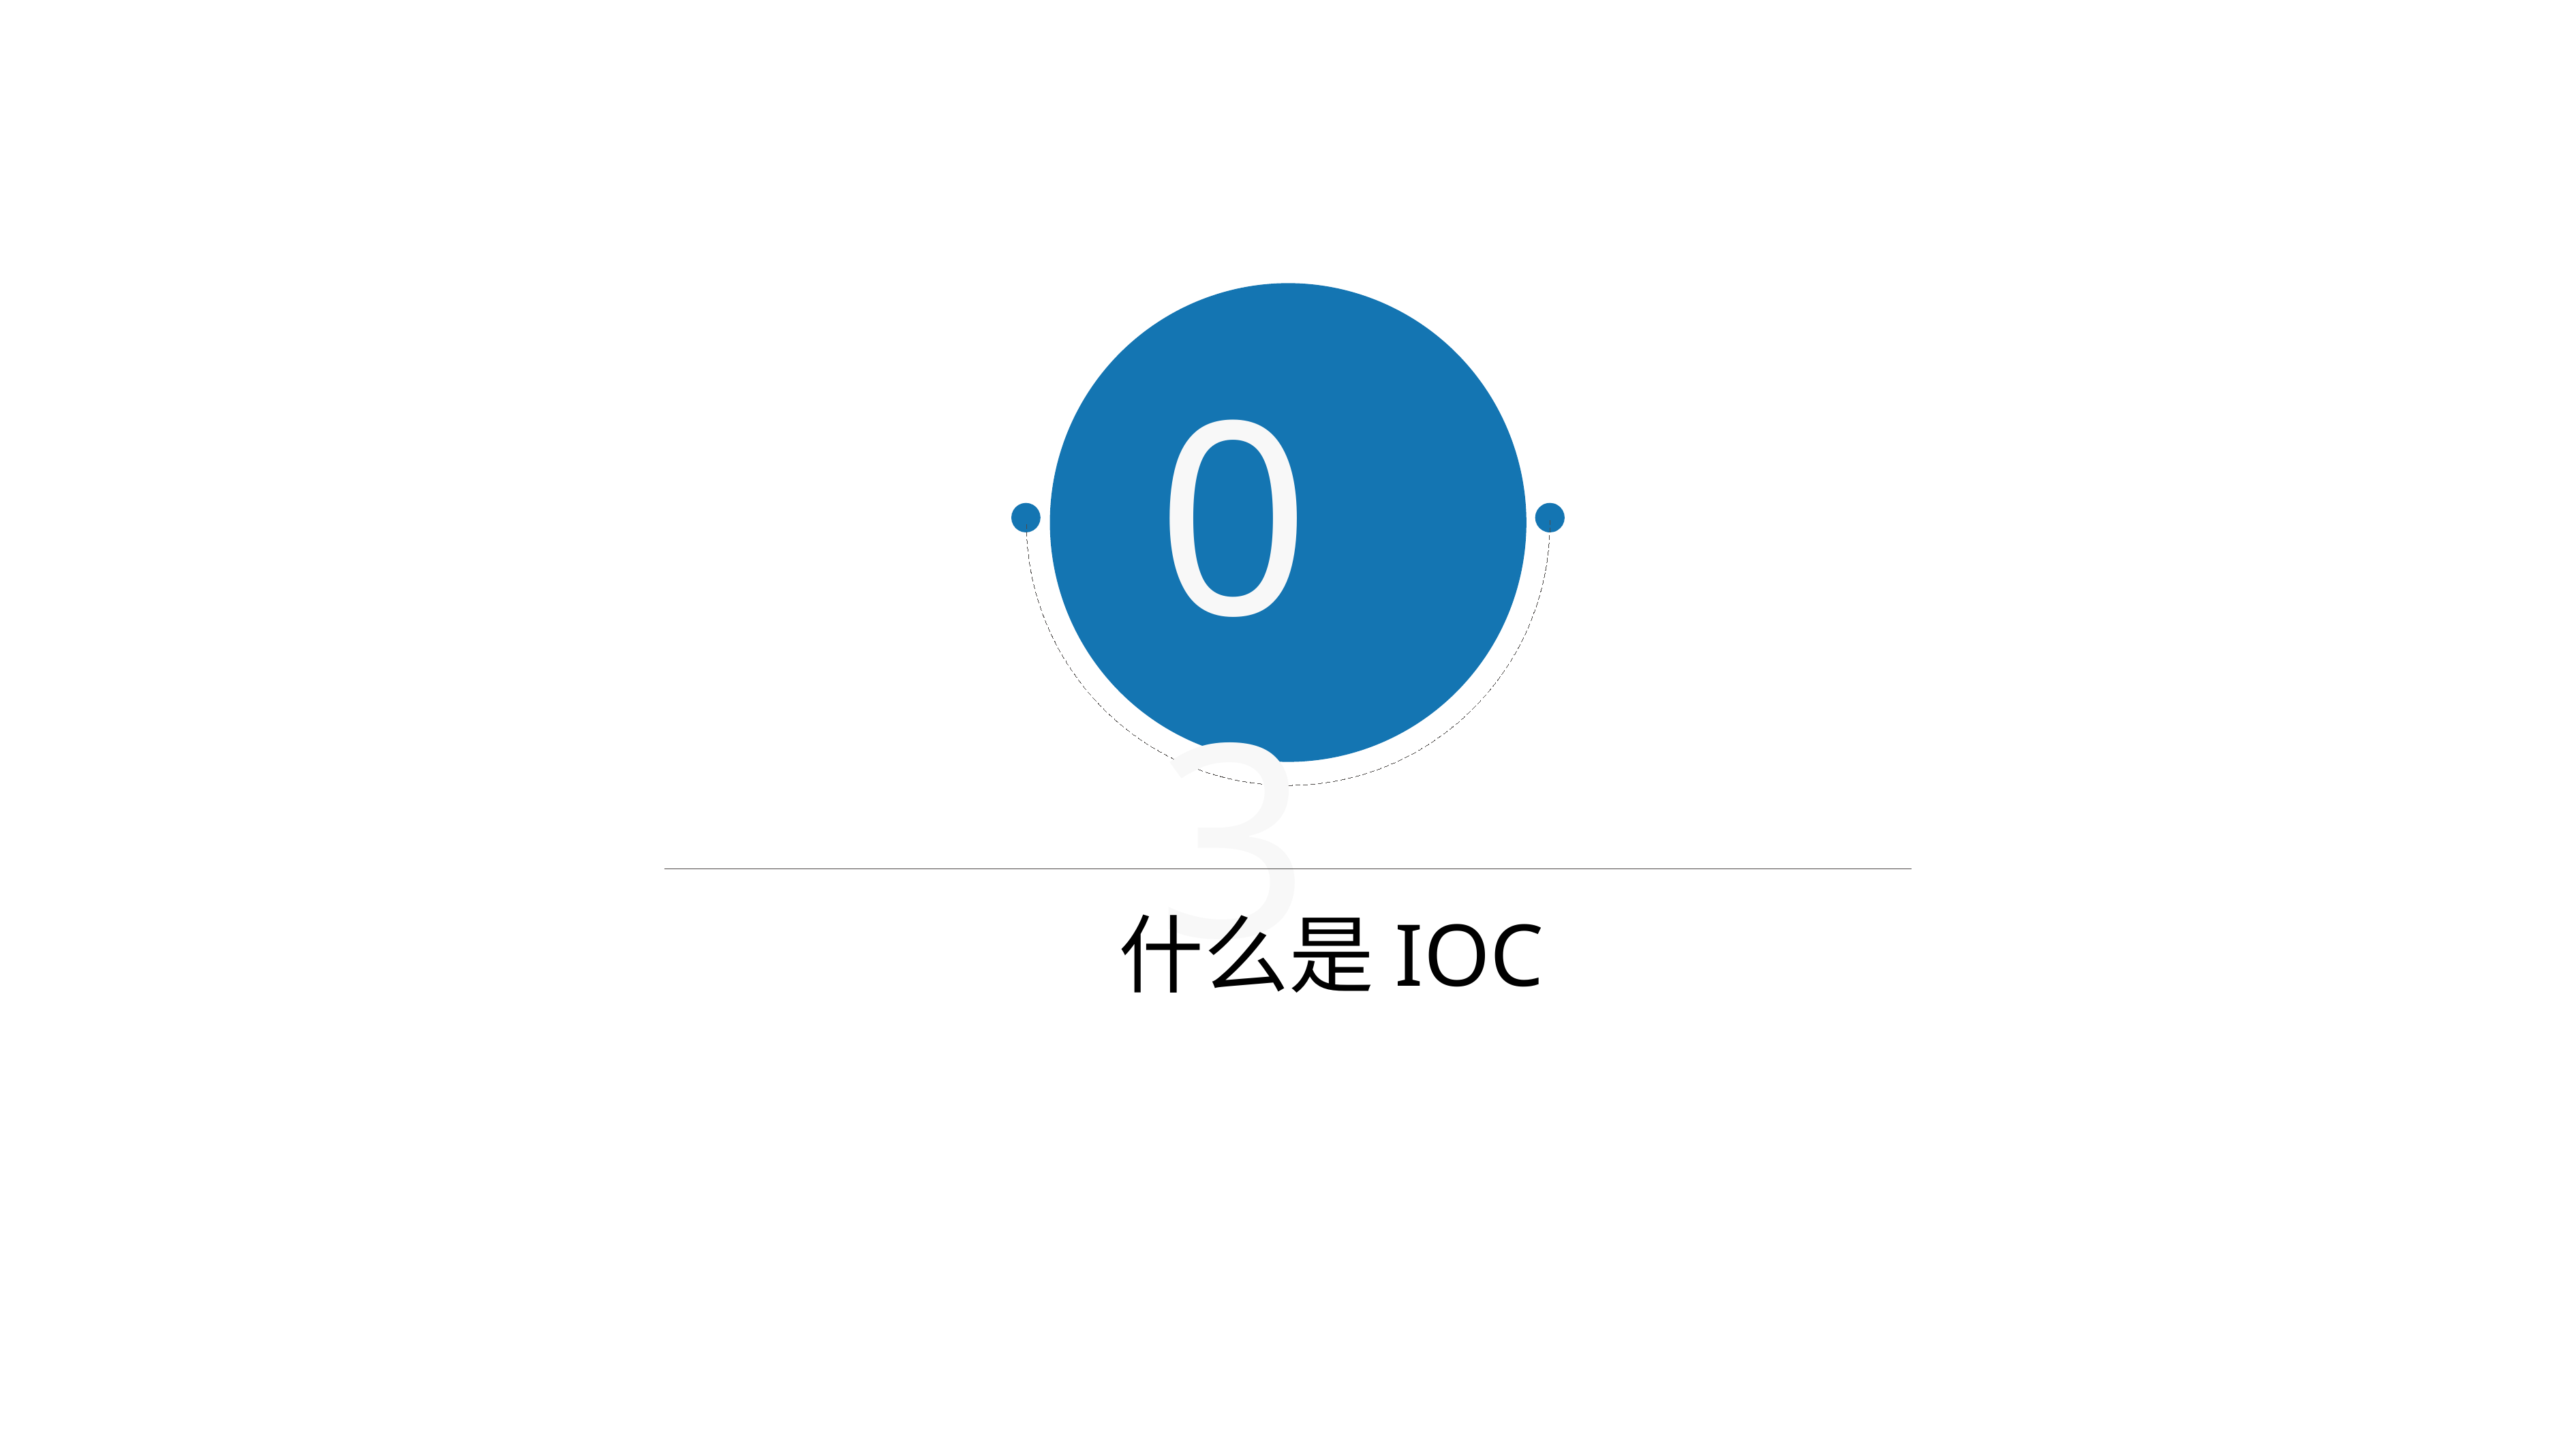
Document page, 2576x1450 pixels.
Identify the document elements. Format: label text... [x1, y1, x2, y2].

text_box [1011, 502, 1026, 533]
text_box 什么是IOC [609, 895, 2054, 1008]
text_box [1026, 283, 1550, 785]
text_box [1550, 502, 1565, 532]
